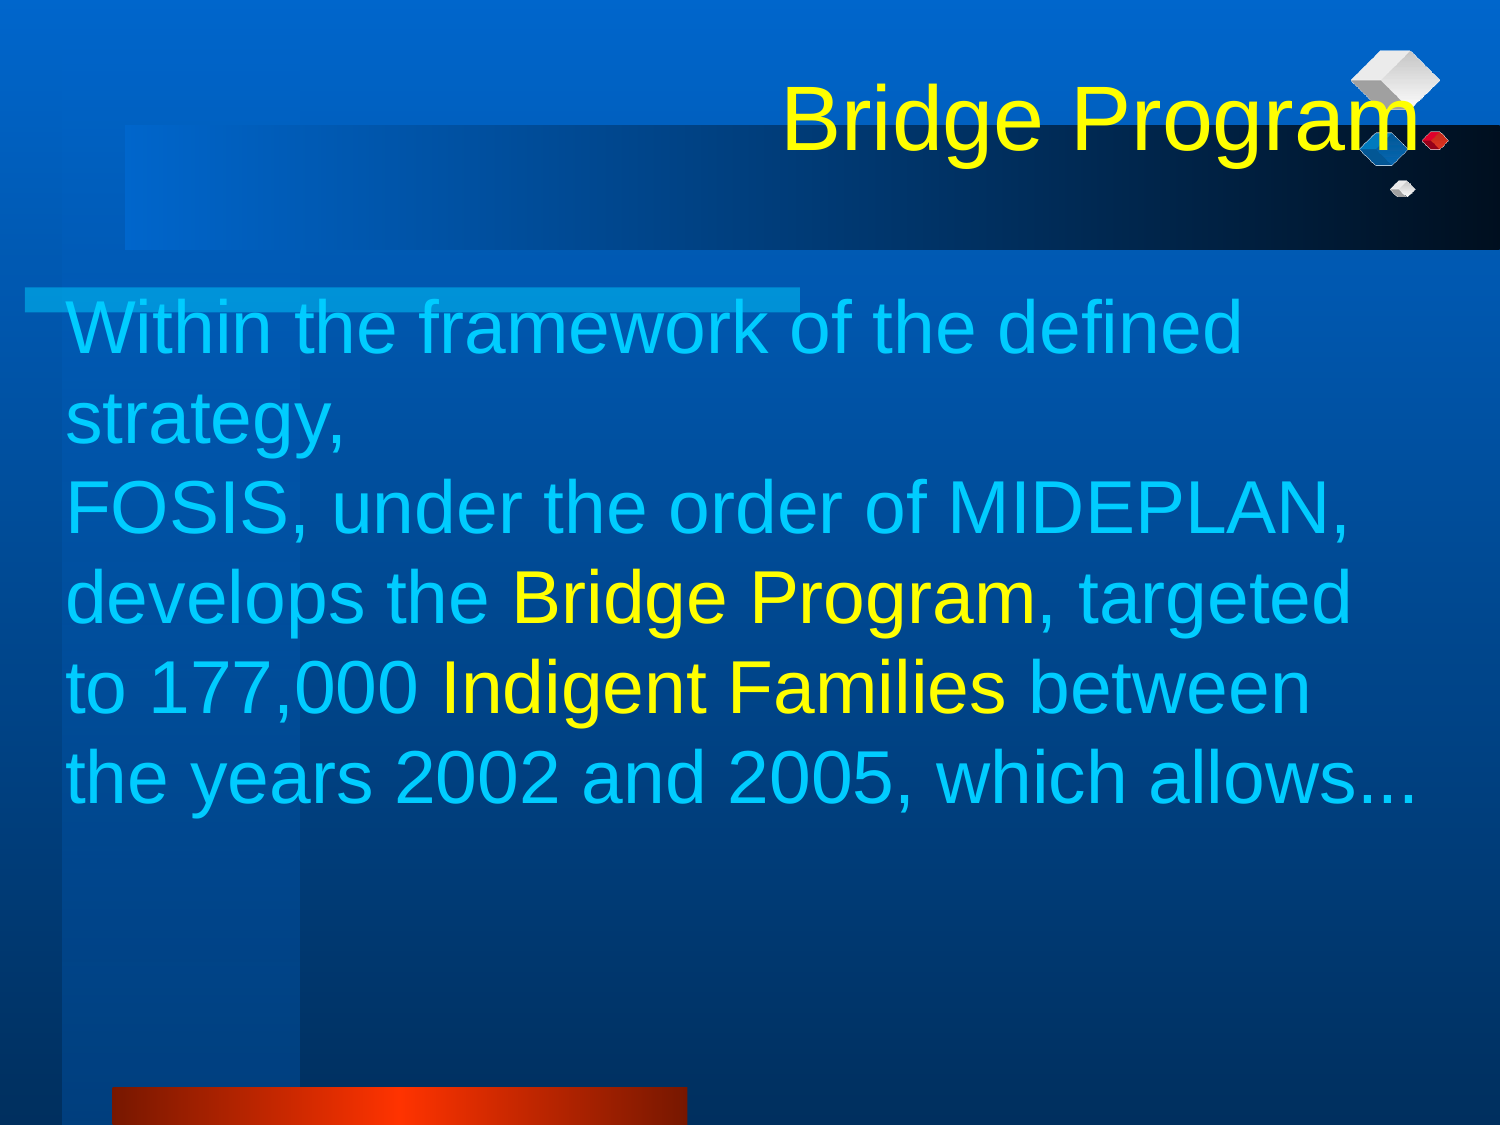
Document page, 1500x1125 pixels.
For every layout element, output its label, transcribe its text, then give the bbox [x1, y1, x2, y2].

text_box Bridge Program Within the framework of the defined strategy, FOSIS, under the order of MIDEPLAN, develops the Bridge Program, targeted to 177,000 Indigent Families between the years 2002 and 2005, which allows... [50, 99, 1438, 688]
text_box [187, 712, 1350, 800]
picture [1350, 49, 1449, 208]
